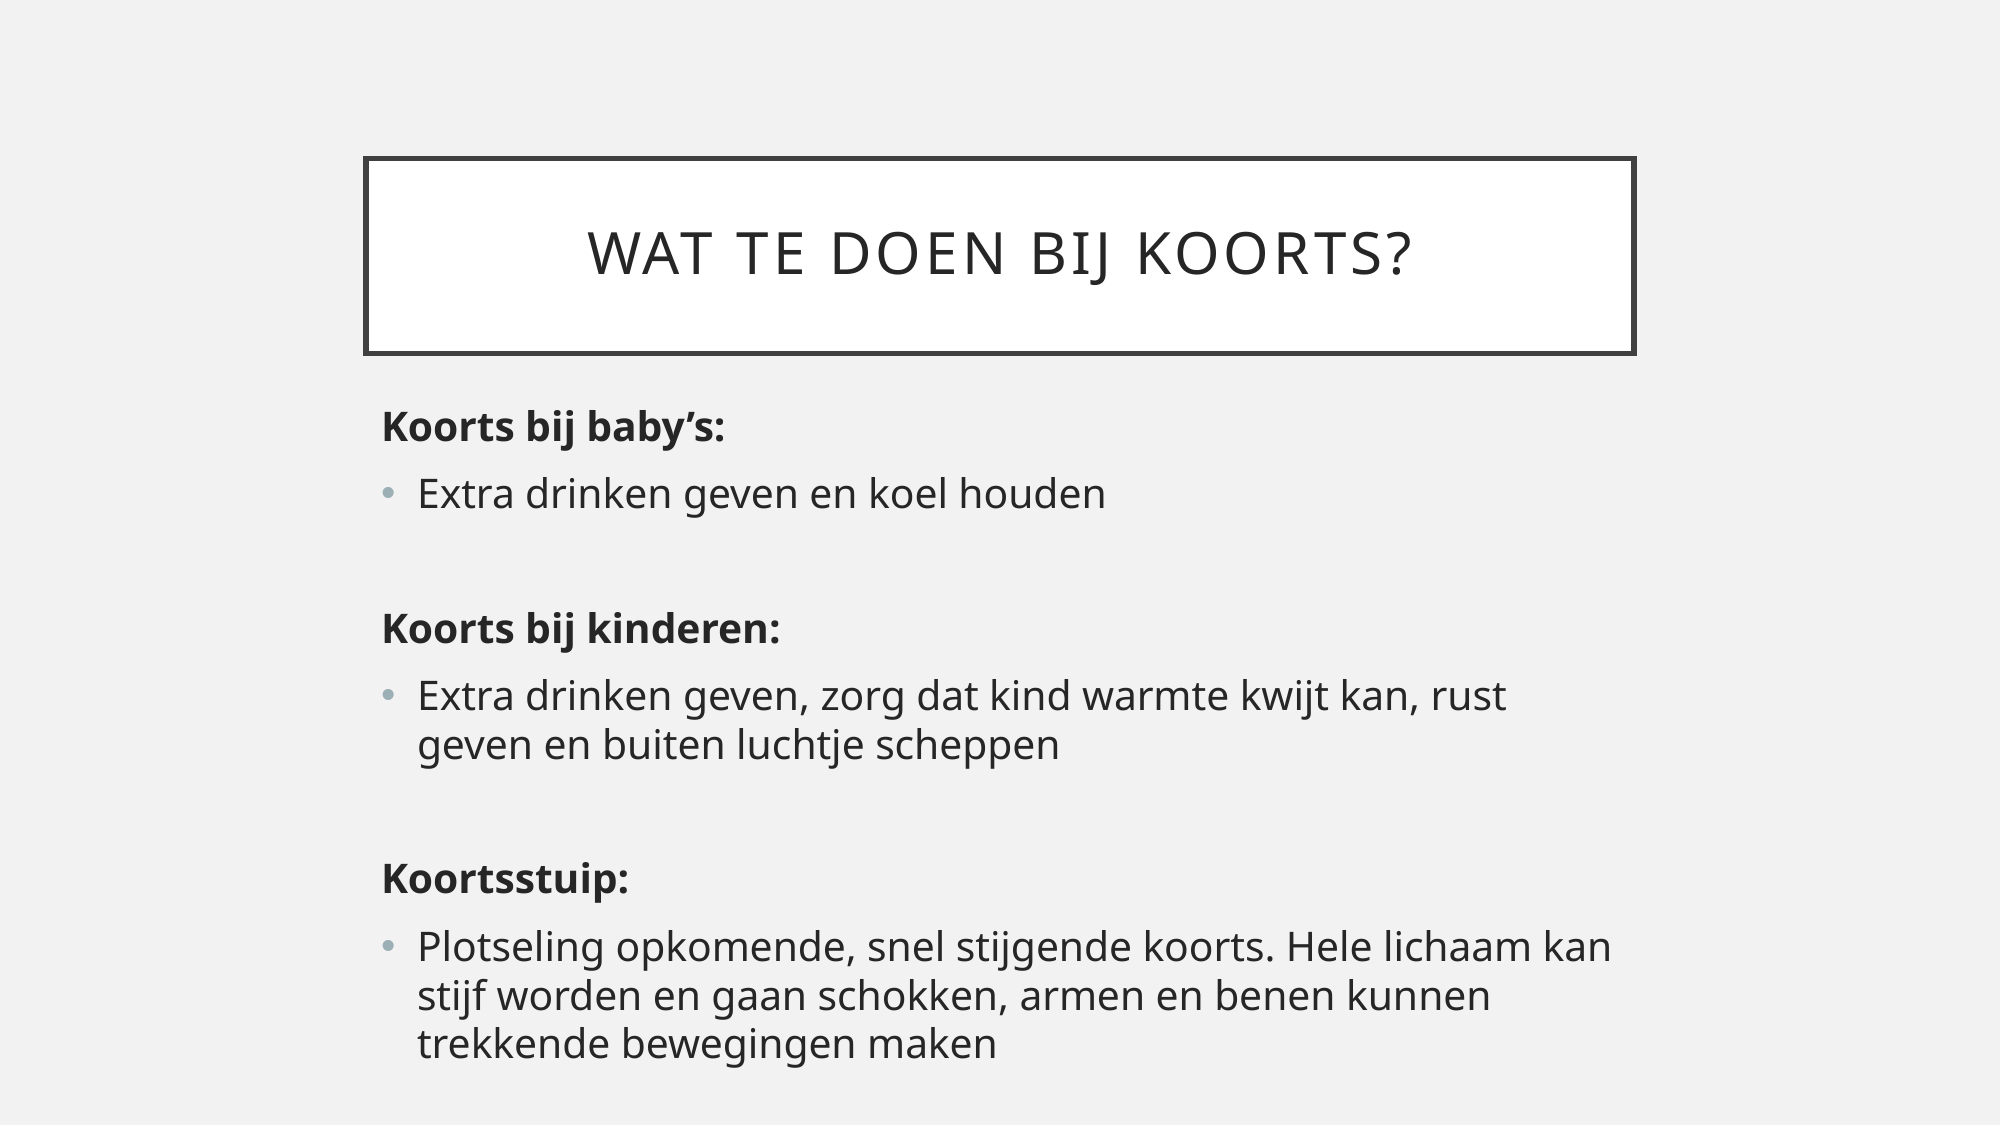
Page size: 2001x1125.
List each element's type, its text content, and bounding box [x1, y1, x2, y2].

title Wat te doen bij koorts? [363, 156, 1637, 356]
list Koorts bij baby’s: Extra drinken geven en koel houden Koorts bij kinderen: Extra drinken geven, zorg dat kind warmte kwijt kan, rust geven en buiten luchtje scheppen Koortsstuip: Plotseling opkomende, snel stijgende koorts. Hele lichaam kan stijf worden en gaan schokken, armen en benen kunnen trekkende bewegingen maken [366, 393, 1634, 1079]
